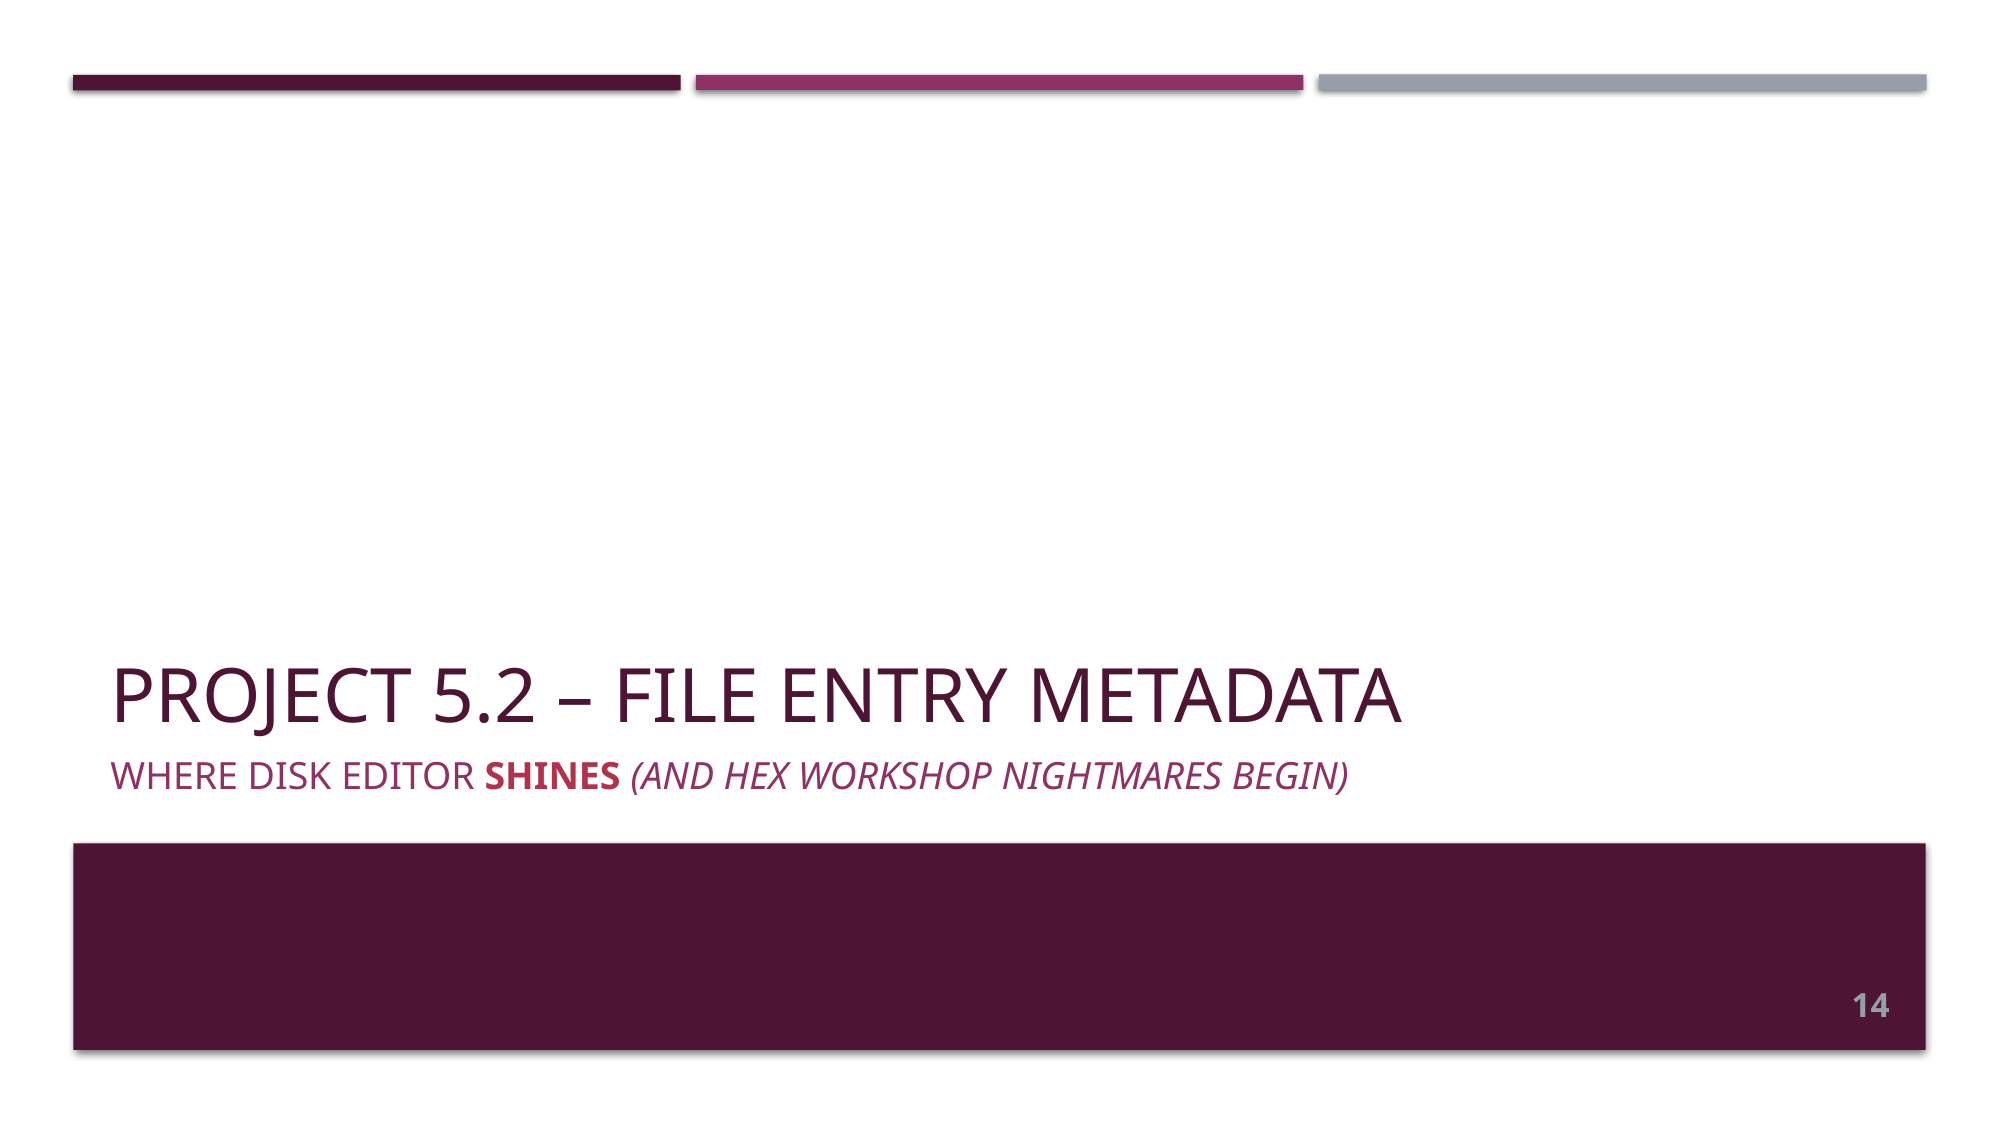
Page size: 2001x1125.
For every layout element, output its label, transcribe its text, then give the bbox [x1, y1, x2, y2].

list Where disk editor shines (and hex workshop nightmares begin) [95, 744, 1905, 844]
slide_number 14 [1732, 977, 1905, 1037]
title Project 5.2 – file entry metadata [95, 499, 1905, 744]
